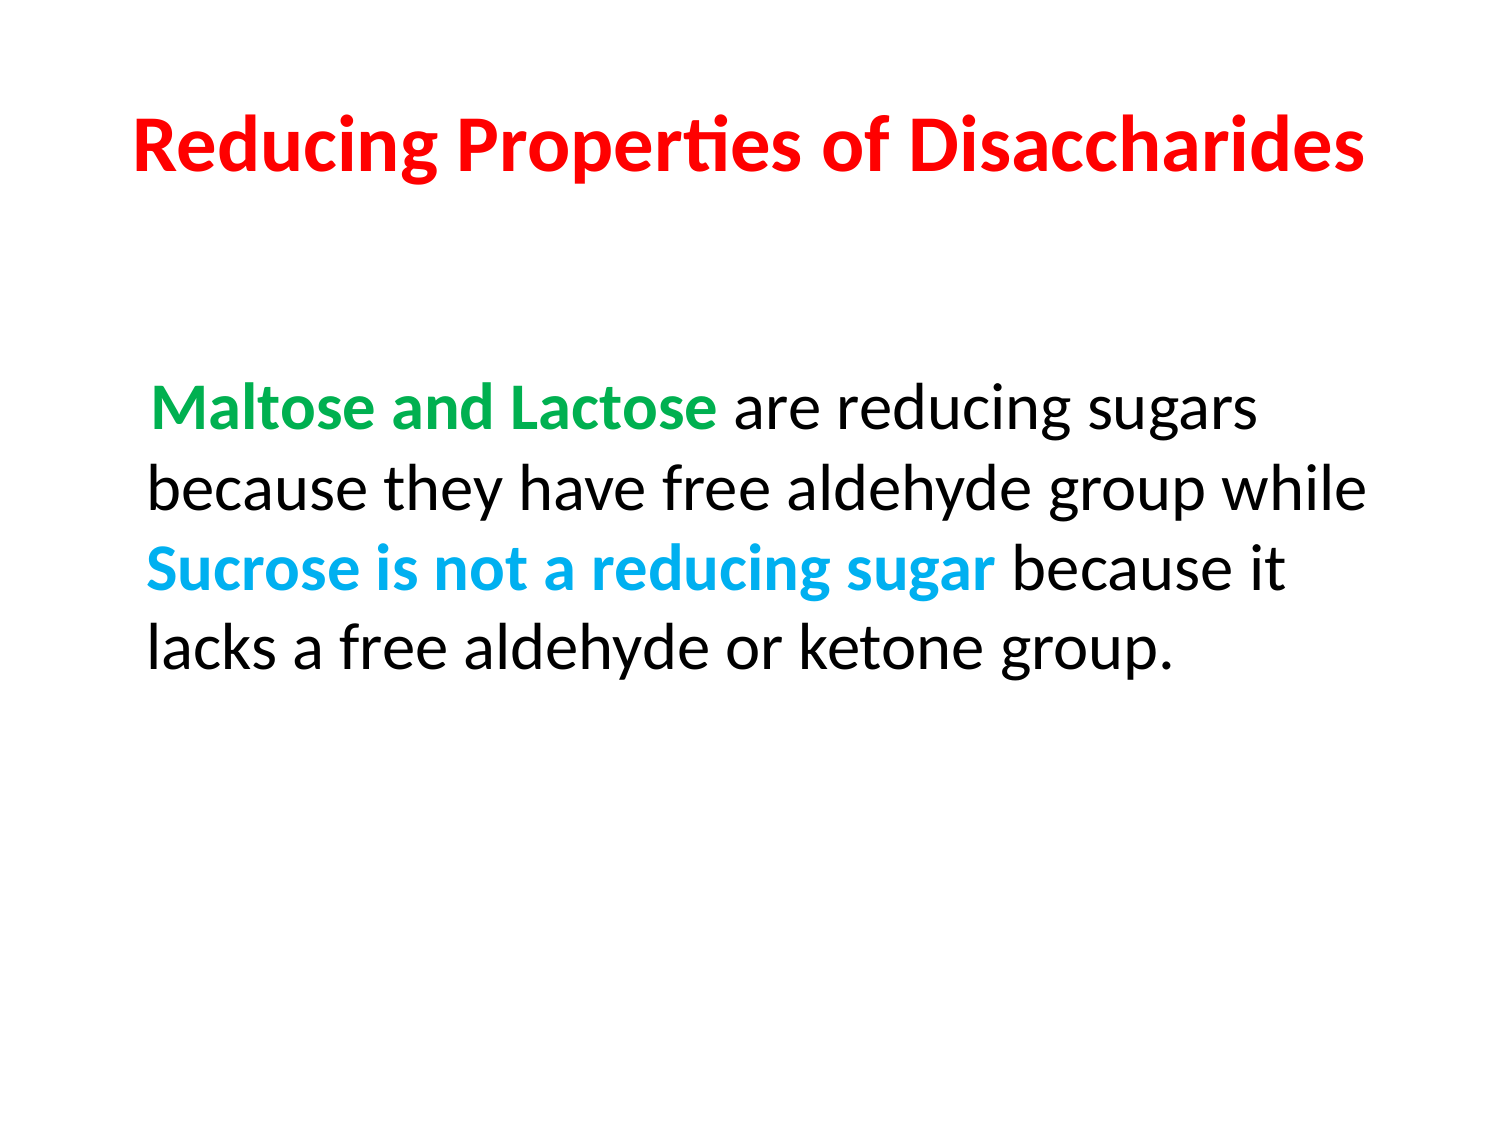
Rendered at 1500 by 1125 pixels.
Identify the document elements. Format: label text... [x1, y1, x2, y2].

list Maltose and Lactose are reducing sugars because they have free aldehyde group while Sucrose is not a reducing sugar because it lacks a free aldehyde or ketone group. [75, 262, 1425, 1005]
title Reducing Properties of Disaccharides [75, 45, 1425, 233]
